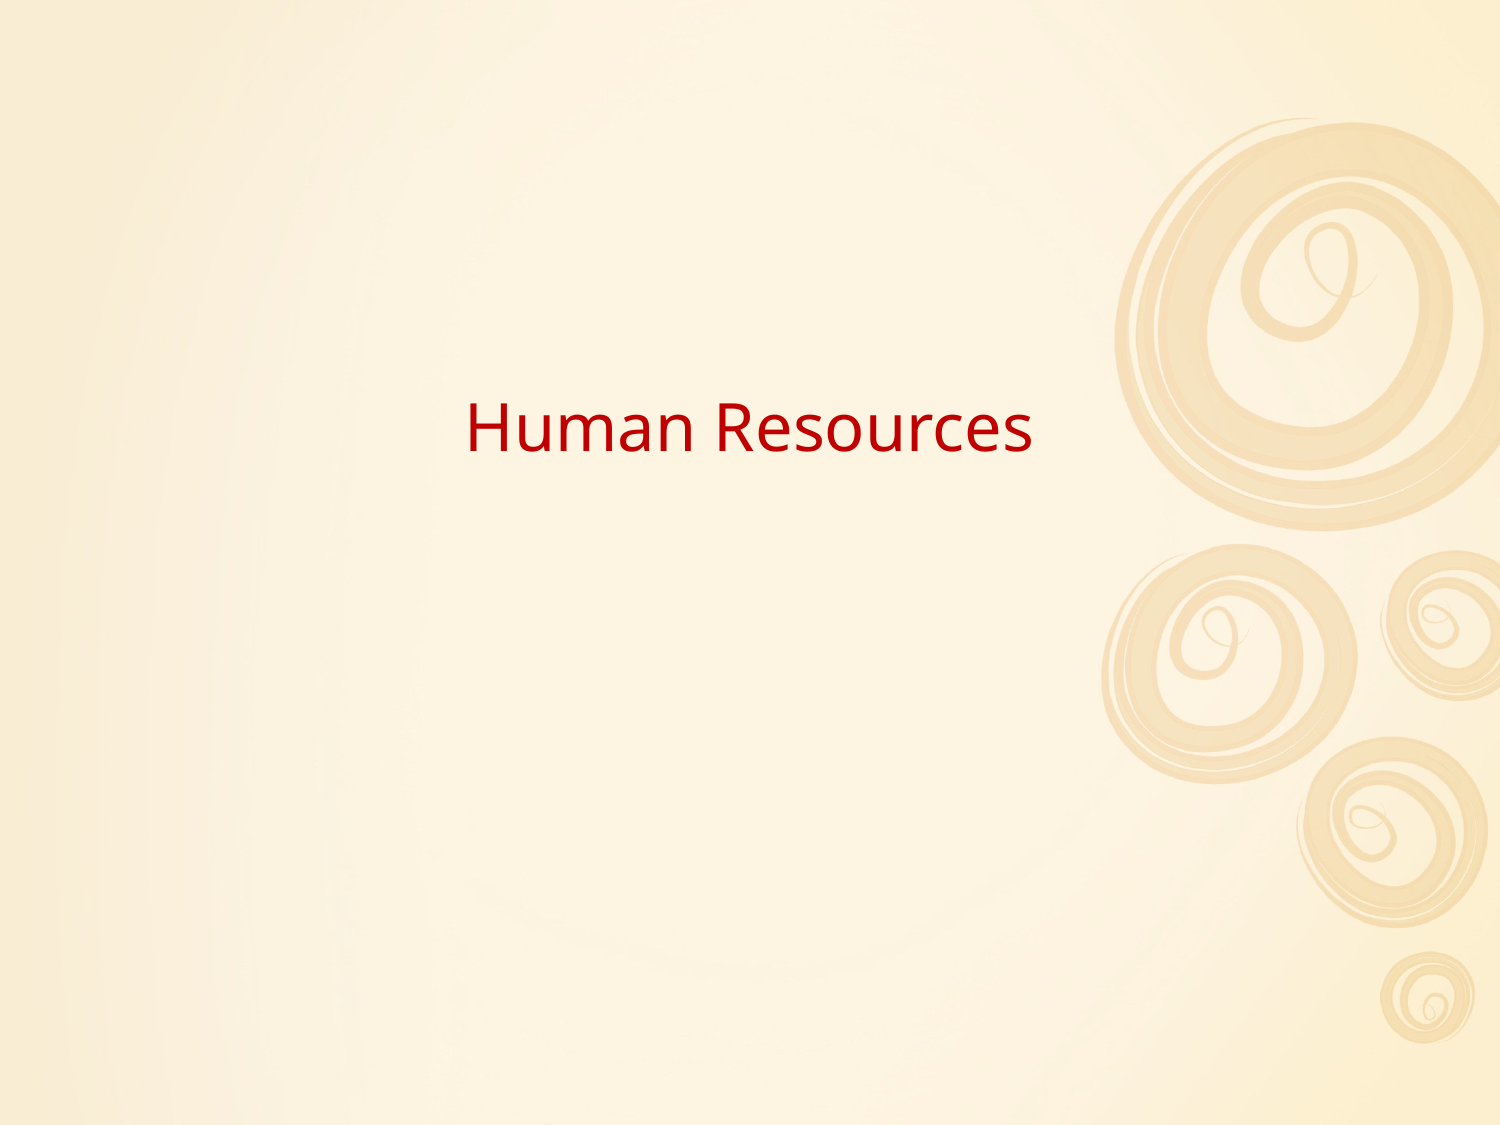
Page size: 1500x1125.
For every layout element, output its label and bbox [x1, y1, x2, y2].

title [75, 324, 1425, 525]
picture [0, 0, 1500, 1125]
